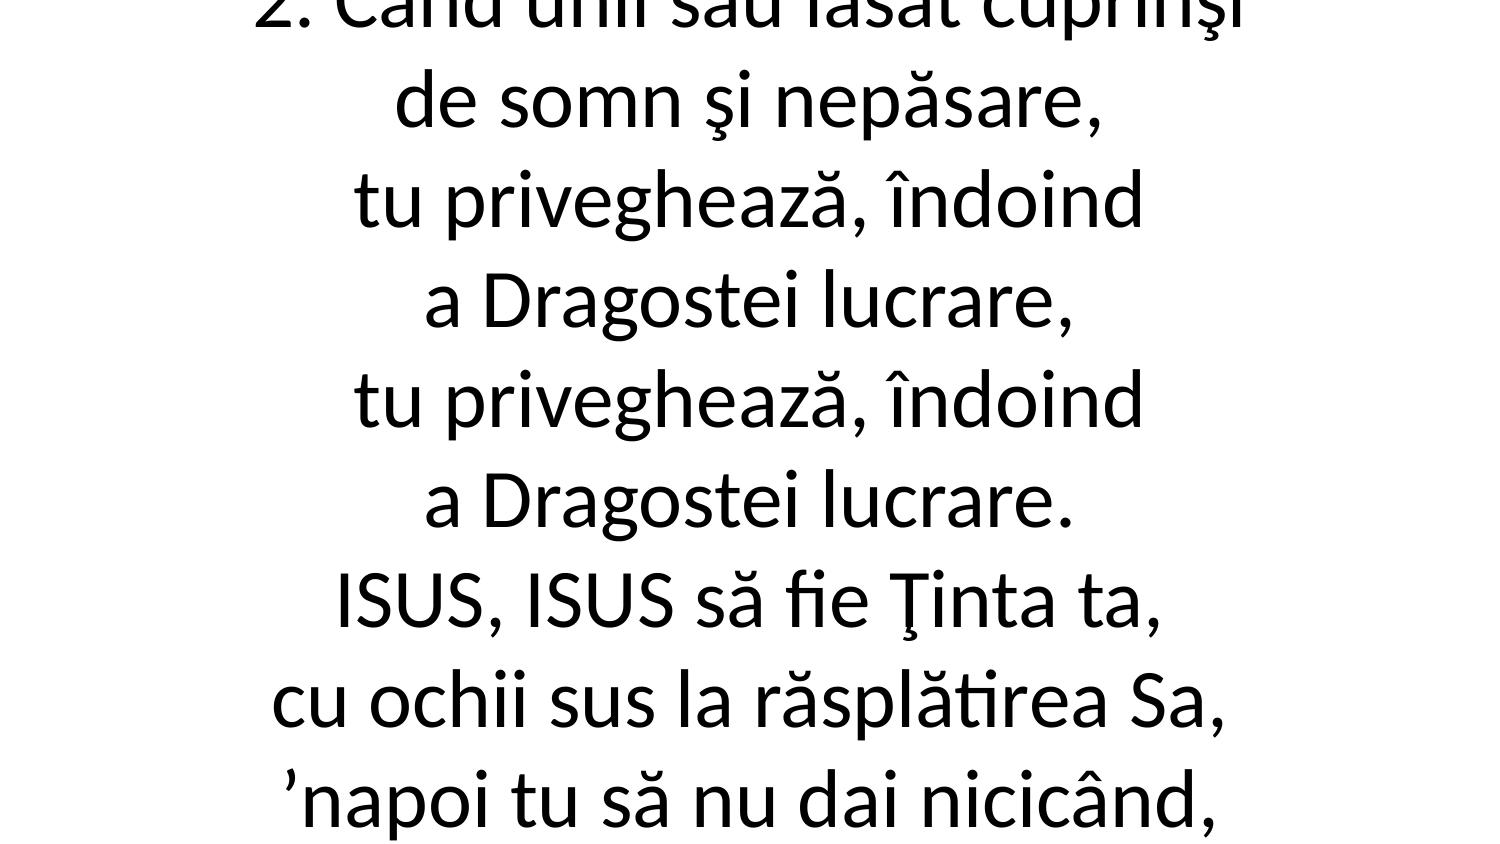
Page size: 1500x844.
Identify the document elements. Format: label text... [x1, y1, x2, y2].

text_box 2. Când unii s­au lăsat cuprinşi de somn şi nepăsare, tu priveghează, îndoind a Dragostei lucrare, tu priveghează, îndoind a Dragostei lucrare. ISUS, ISUS să fie Ţinta ta, cu ochii sus la răsplătirea Sa, ʼnapoi tu să nu dai nicicând, fii treaz şi luptă biruind! [237, 0, 1263, 844]
